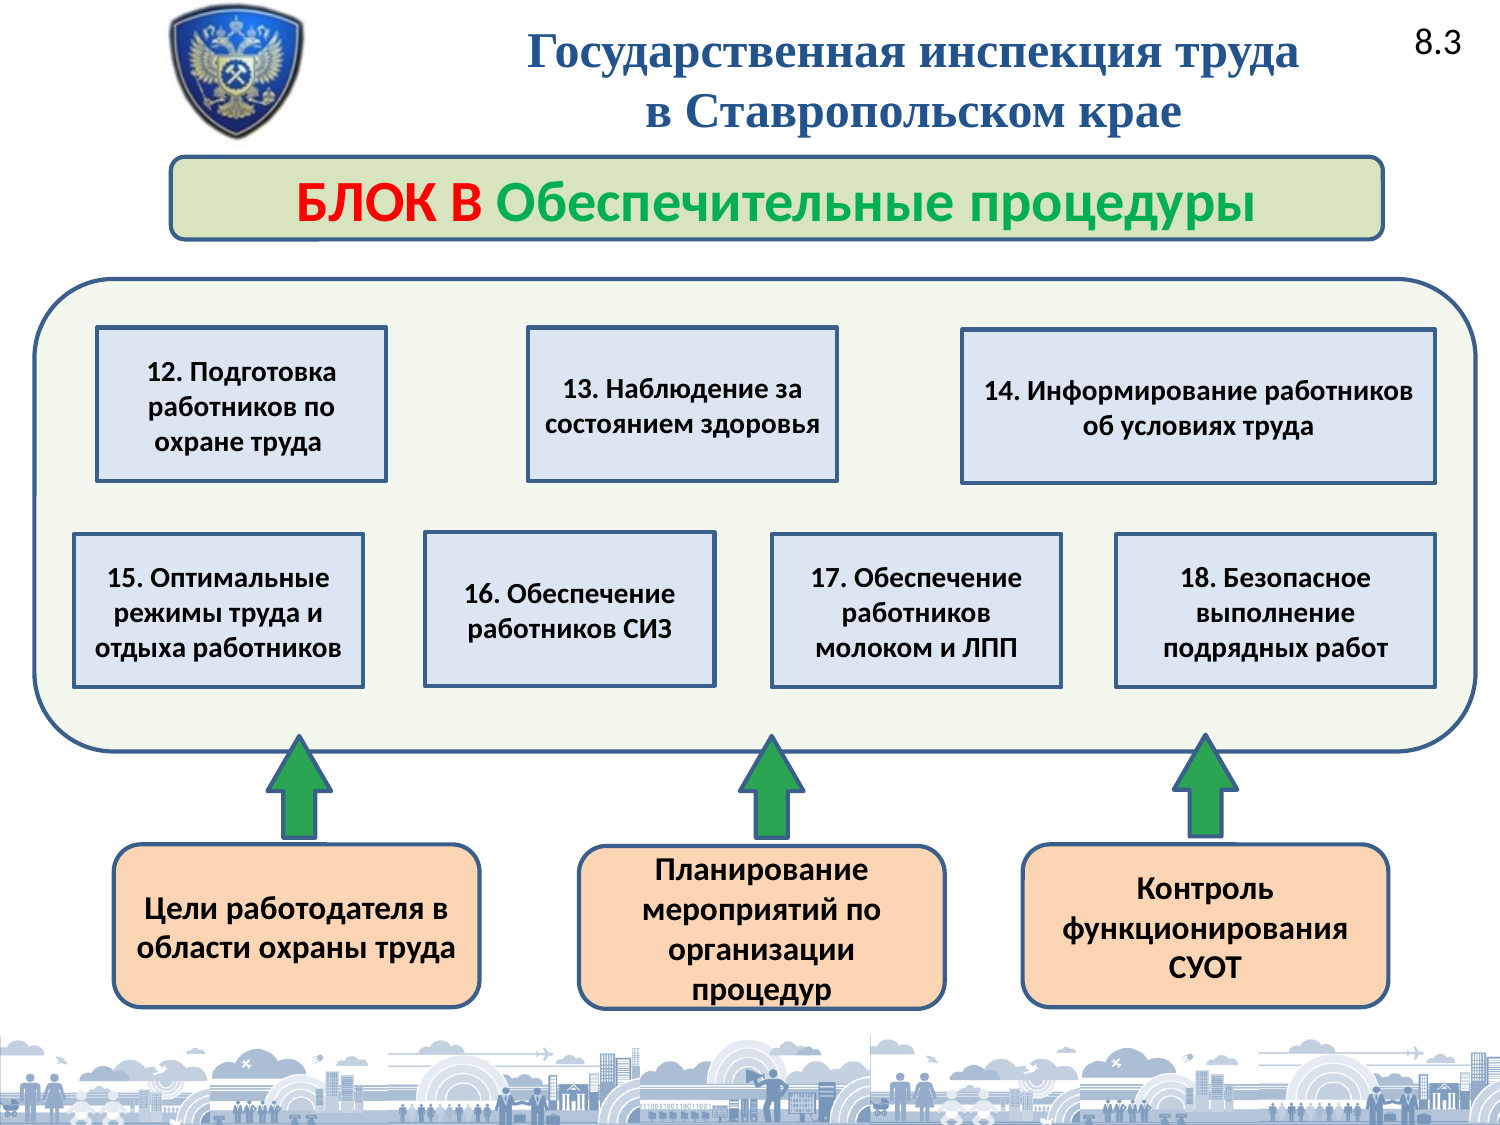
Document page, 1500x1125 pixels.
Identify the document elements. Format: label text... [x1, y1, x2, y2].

text_box 17. Обеспечение работников молоком и ЛПП [770, 532, 1063, 689]
text_box 15. Оптимальные режимы труда и отдыха работников [72, 532, 365, 689]
text_box БЛОК В Обеспечительные процедуры [168, 154, 1385, 242]
text_box 14. Информирование работников об условиях труда [960, 327, 1437, 485]
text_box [0, 1035, 1500, 1125]
picture [0, 0, 473, 157]
text_box [32, 276, 1478, 754]
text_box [113, 734, 1389, 1009]
text_box 12. Подготовка работников по охране труда [95, 325, 388, 483]
text_box 8.3 [1399, 10, 1483, 70]
text_box 16. Обеспечение работников СИЗ [423, 530, 717, 688]
text_box Государственная инспекция труда в Ставропольском крае [477, 10, 1500, 145]
text_box 13. Наблюдение за состоянием здоровья [526, 325, 839, 483]
text_box 18. Безопасное выполнение подрядных работ [1114, 532, 1437, 689]
